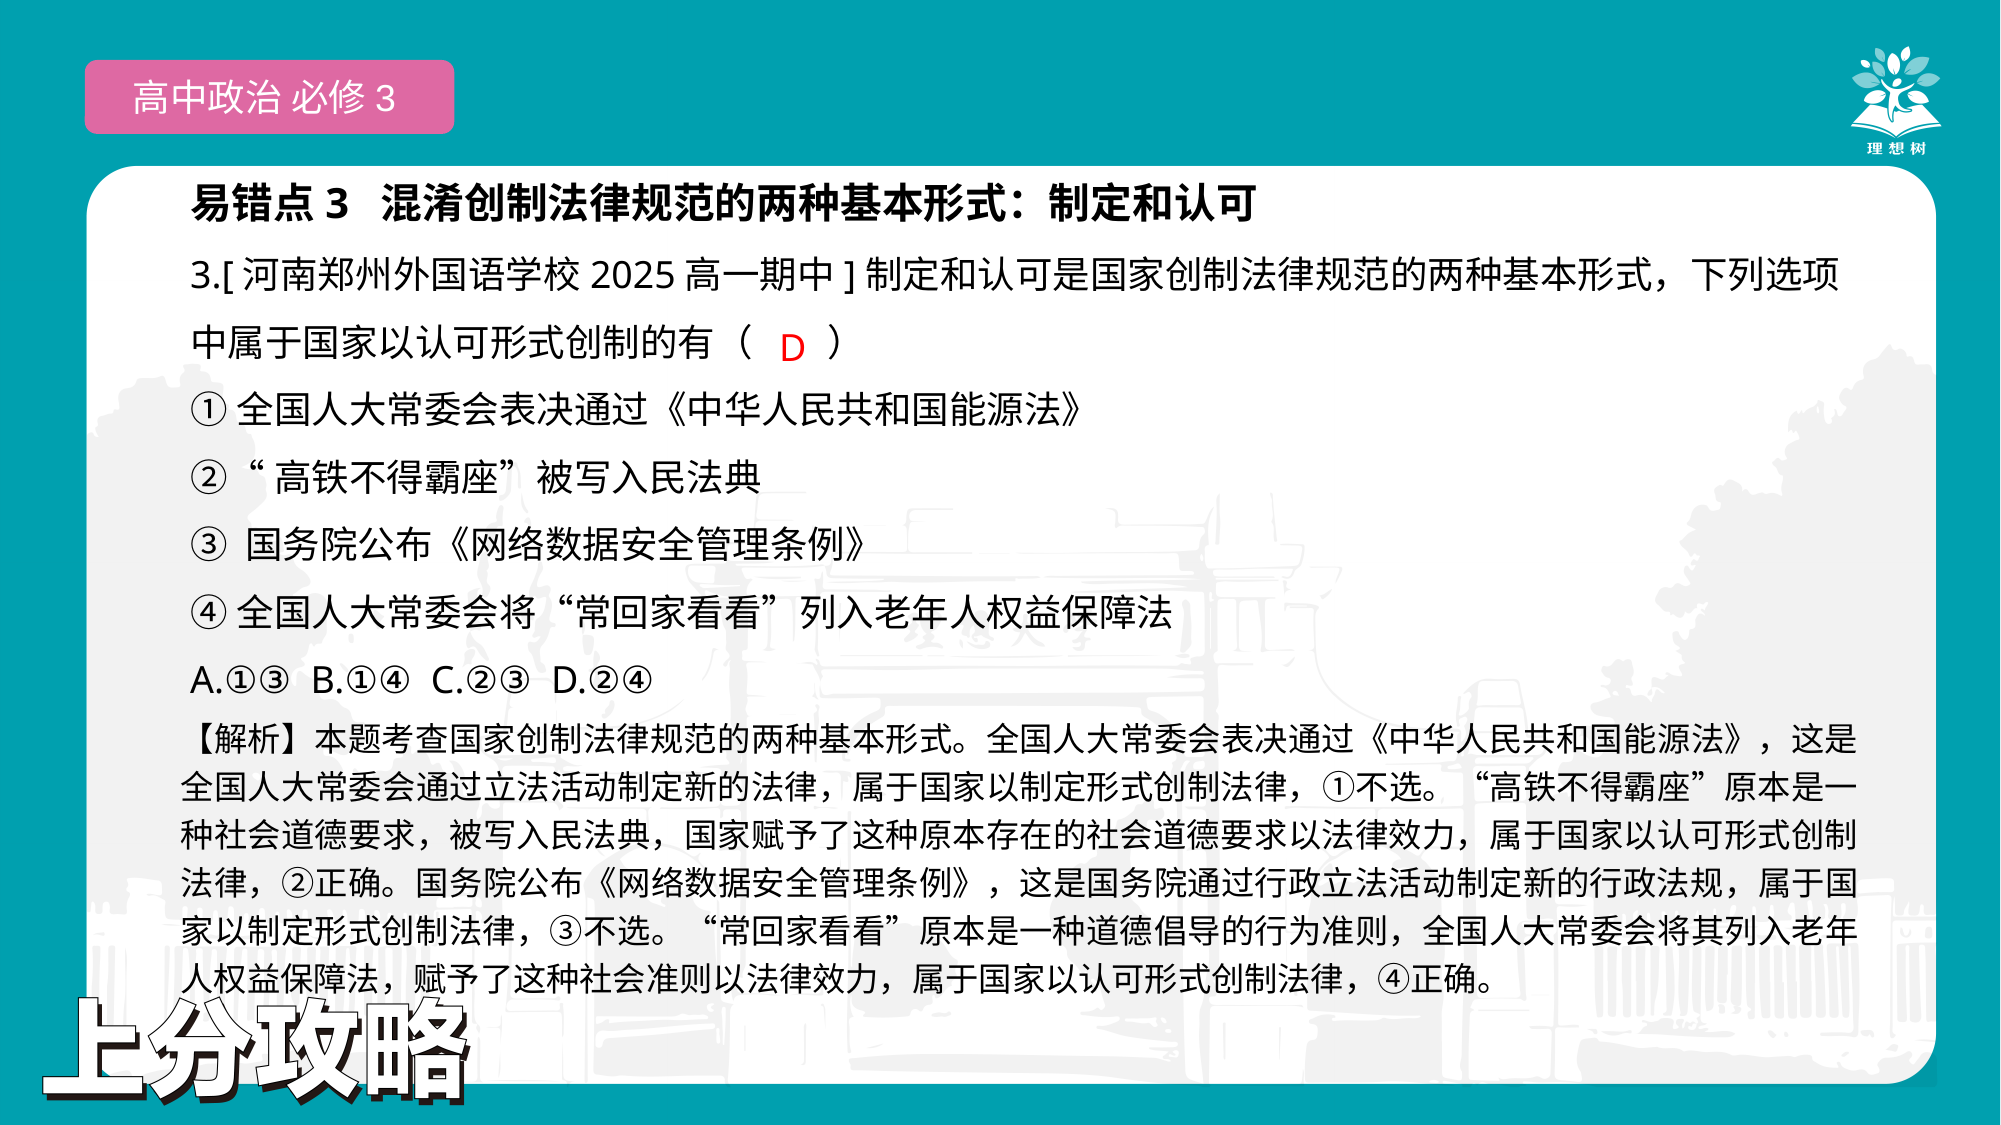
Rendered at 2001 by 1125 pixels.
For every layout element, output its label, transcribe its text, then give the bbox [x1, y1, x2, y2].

text_box 3.[河南郑州外国语学校2025高一期中]制定和认可是国家创制法律规范的两种基本形式，下列选项中属于国家以认可形式创制的有（ ） ①全国人大常委会表决通过《中华人民共和国能源法》 ②“高铁不得霸座”被写入民法典 ③ 国务院公布《网络数据安全管理条例》 ④全国人大常委会将“常回家看看”列入老年人权益保障法 A.①③ B.①④ C.②③ D.②④ [175, 221, 1855, 703]
picture [0, 0, 2001, 1125]
text_box 高中政治 必修3 [83, 58, 456, 135]
text_box 【解析】本题考查国家创制法律规范的两种基本形式。全国人大常委会表决通过《中华人民共和国能源法》，这是全国人大常委会通过立法活动制定新的法律，属于国家以制定形式创制法律，①不选。“高铁不得霸座”原本是一种社会道德要求，被写入民法典，国家赋予了这种原本存在的社会道德要求以法律效力，属于国家以认可形式创制法律，②正确。国务院公布《网络数据安全管理条例》，这是国务院通过行政立法活动制定新的行政法规，属于国家以制定形式创制法律，③不选。“常回家看看”原本是一种道德倡导的行为准则，全国人大常委会将其列入老年人权益保障法，赋予了这种社会准则以法律效力，属于国家以认可形式创制法律，④正确。 [166, 703, 1874, 1006]
text_box 易错点3 混淆创制法律规范的两种基本形式：制定和认可 [175, 169, 1497, 235]
text_box D [754, 294, 872, 377]
